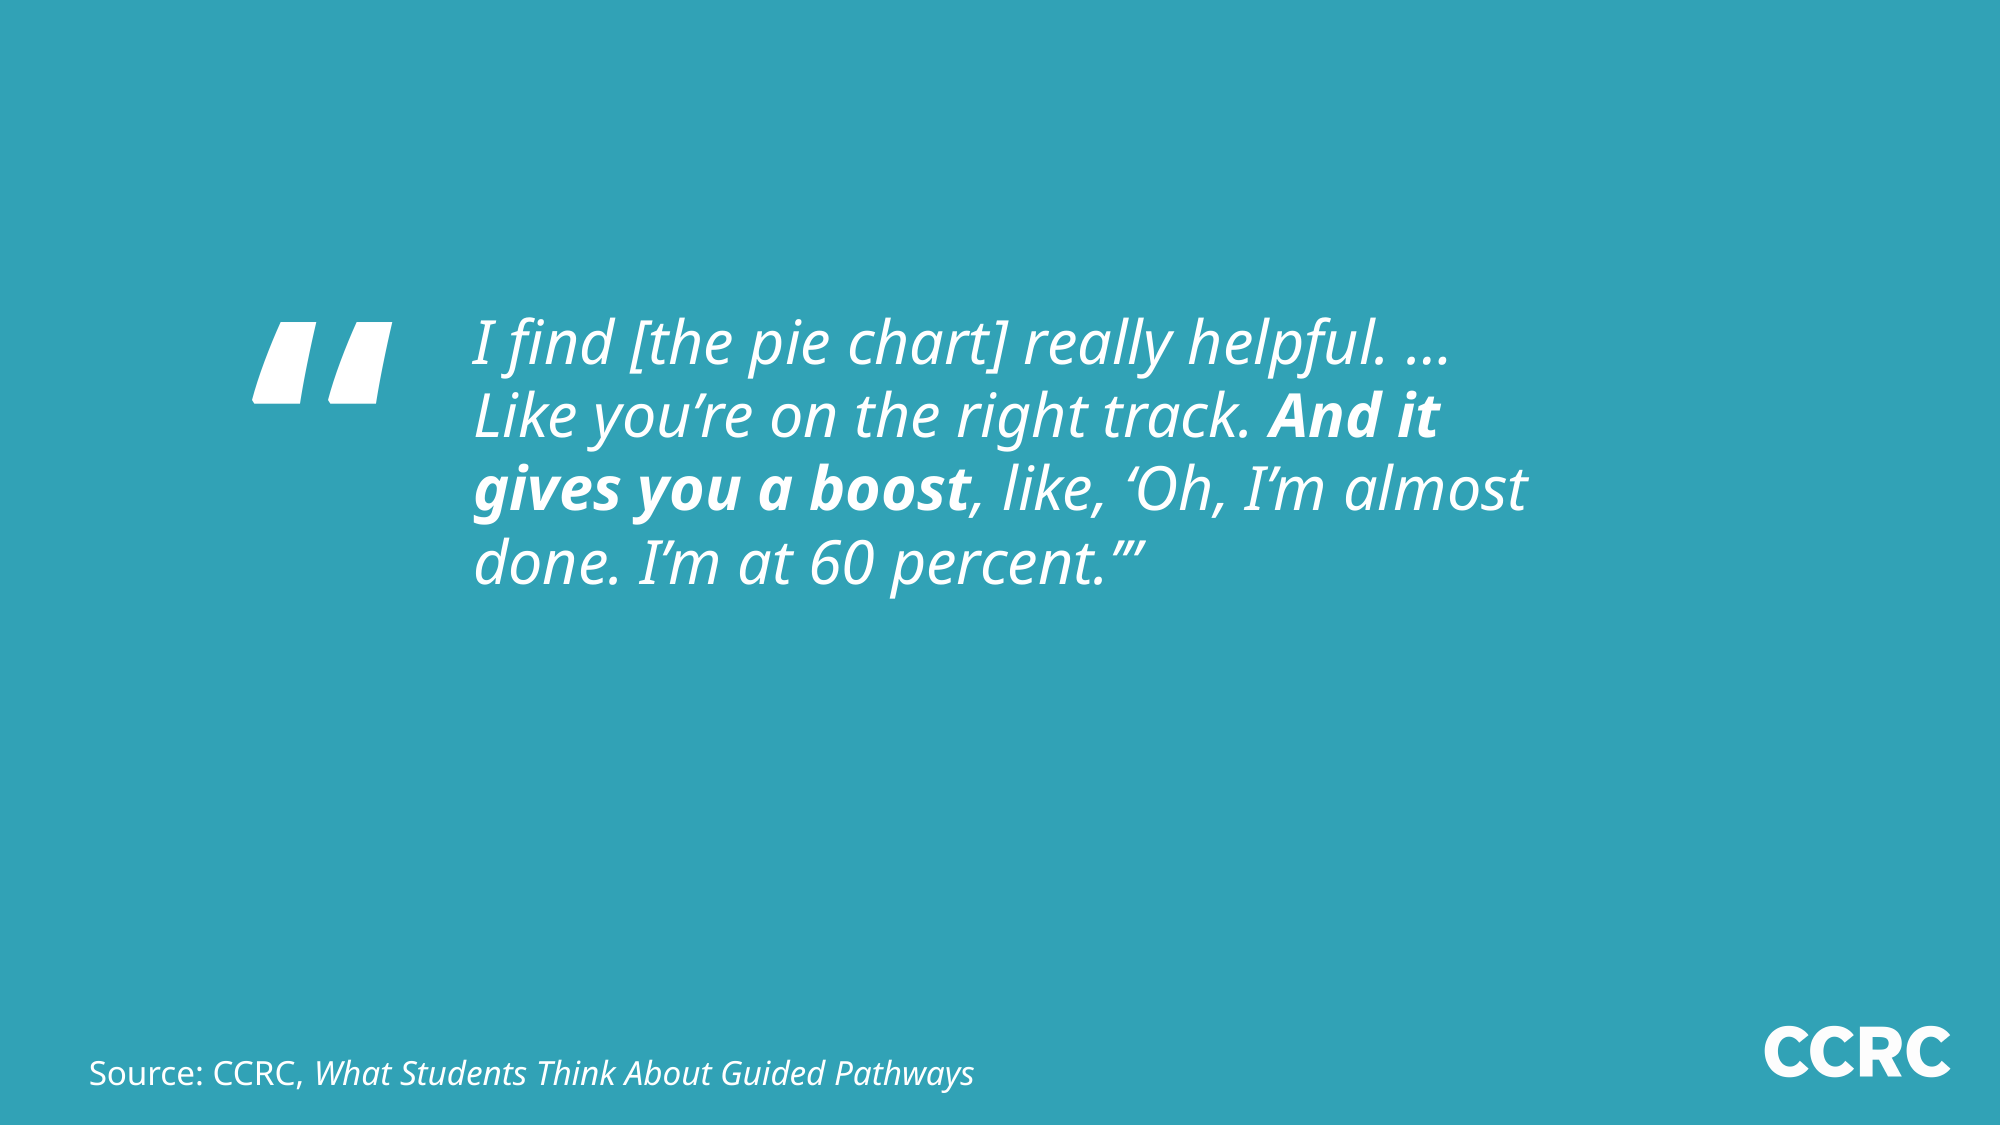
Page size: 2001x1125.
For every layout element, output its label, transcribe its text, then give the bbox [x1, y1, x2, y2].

text_box Source: CCRC, What Students Think About Guided Pathways [68, 1041, 1627, 1102]
picture [1761, 1017, 1954, 1086]
list I find [the pie chart] really helpful. … Like you’re on the right track. And it gives you a boost, like, ‘Oh, I’m almost done. I’m at 60 percent.’” [353, 283, 1585, 463]
